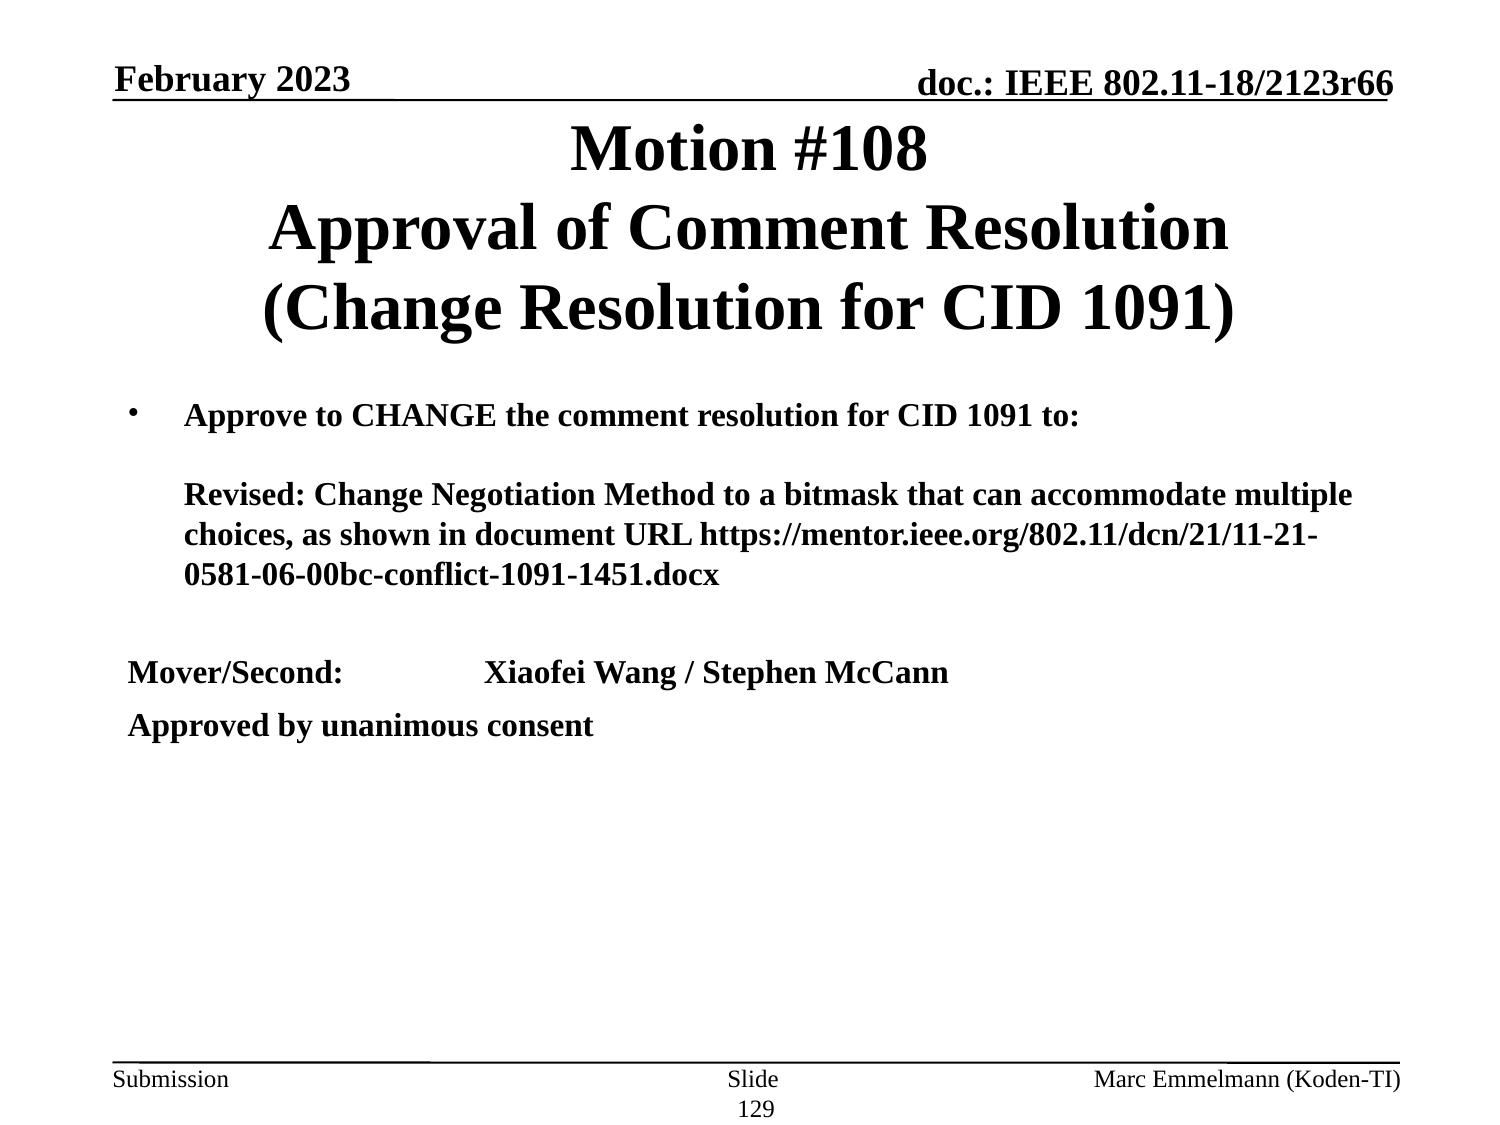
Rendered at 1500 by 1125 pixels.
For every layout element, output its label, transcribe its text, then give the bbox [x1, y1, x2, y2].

title Motion #108 Approval of Comment Resolution (Change Resolution for CID 1091) [112, 135, 1388, 311]
footer Marc Emmelmann (Koden-TI) [878, 1061, 1402, 1093]
list Approve to CHANGE the comment resolution for CID 1091 to: Revised: Change Negotiation Method to a bitmask that can accommodate multiple choices, as shown in document URL https://mentor.ieee.org/802.11/dcn/21/11-21-0581-06-00bc-conflict-1091-1451.docx Mover/Second: Xiaofei Wang / Stephen McCann Approved by unanimous consent [112, 384, 1388, 1024]
slide_number Slide 129 [712, 1061, 800, 1123]
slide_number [114, 54, 423, 100]
